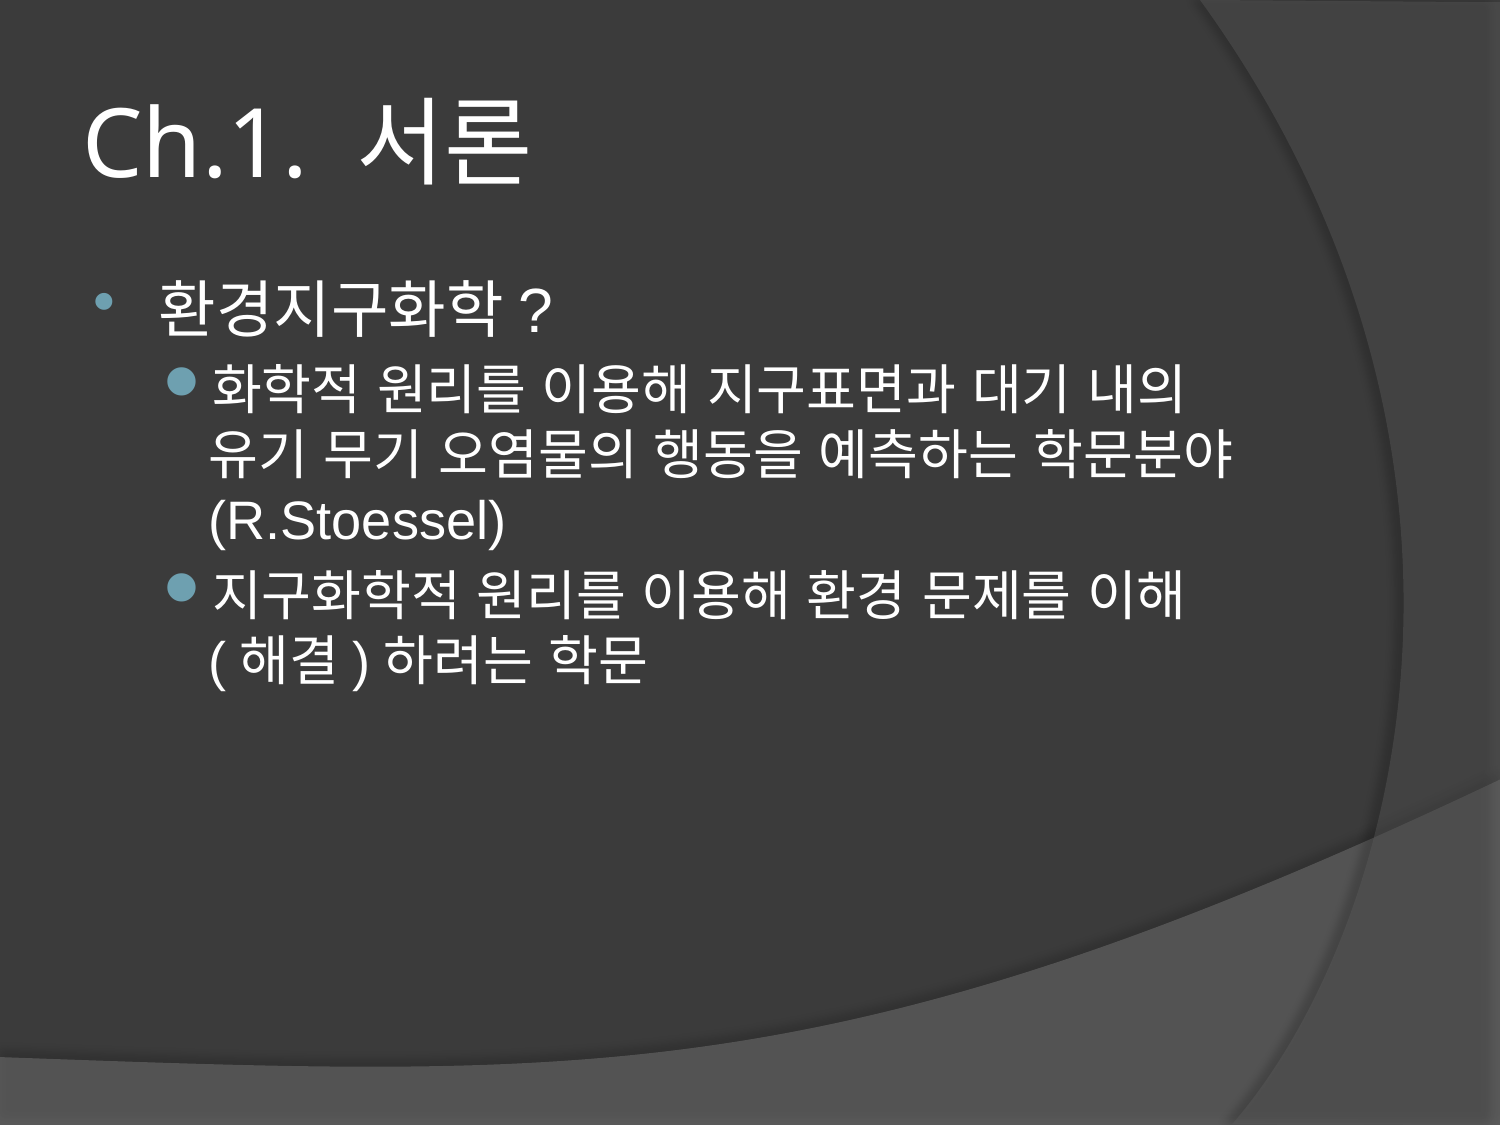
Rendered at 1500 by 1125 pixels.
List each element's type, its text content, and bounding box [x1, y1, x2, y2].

list 환경지구화학? 화학적 원리를 이용해 지구표면과 대기 내의 유기 무기 오염물의 행동을 예측하는 학문분야 (R.Stoessel) 지구화학적 원리를 이용해 환경 문제를 이해 (해결)하려는 학문 [75, 262, 1300, 1005]
title Ch.1. 서론 [75, 45, 1300, 233]
